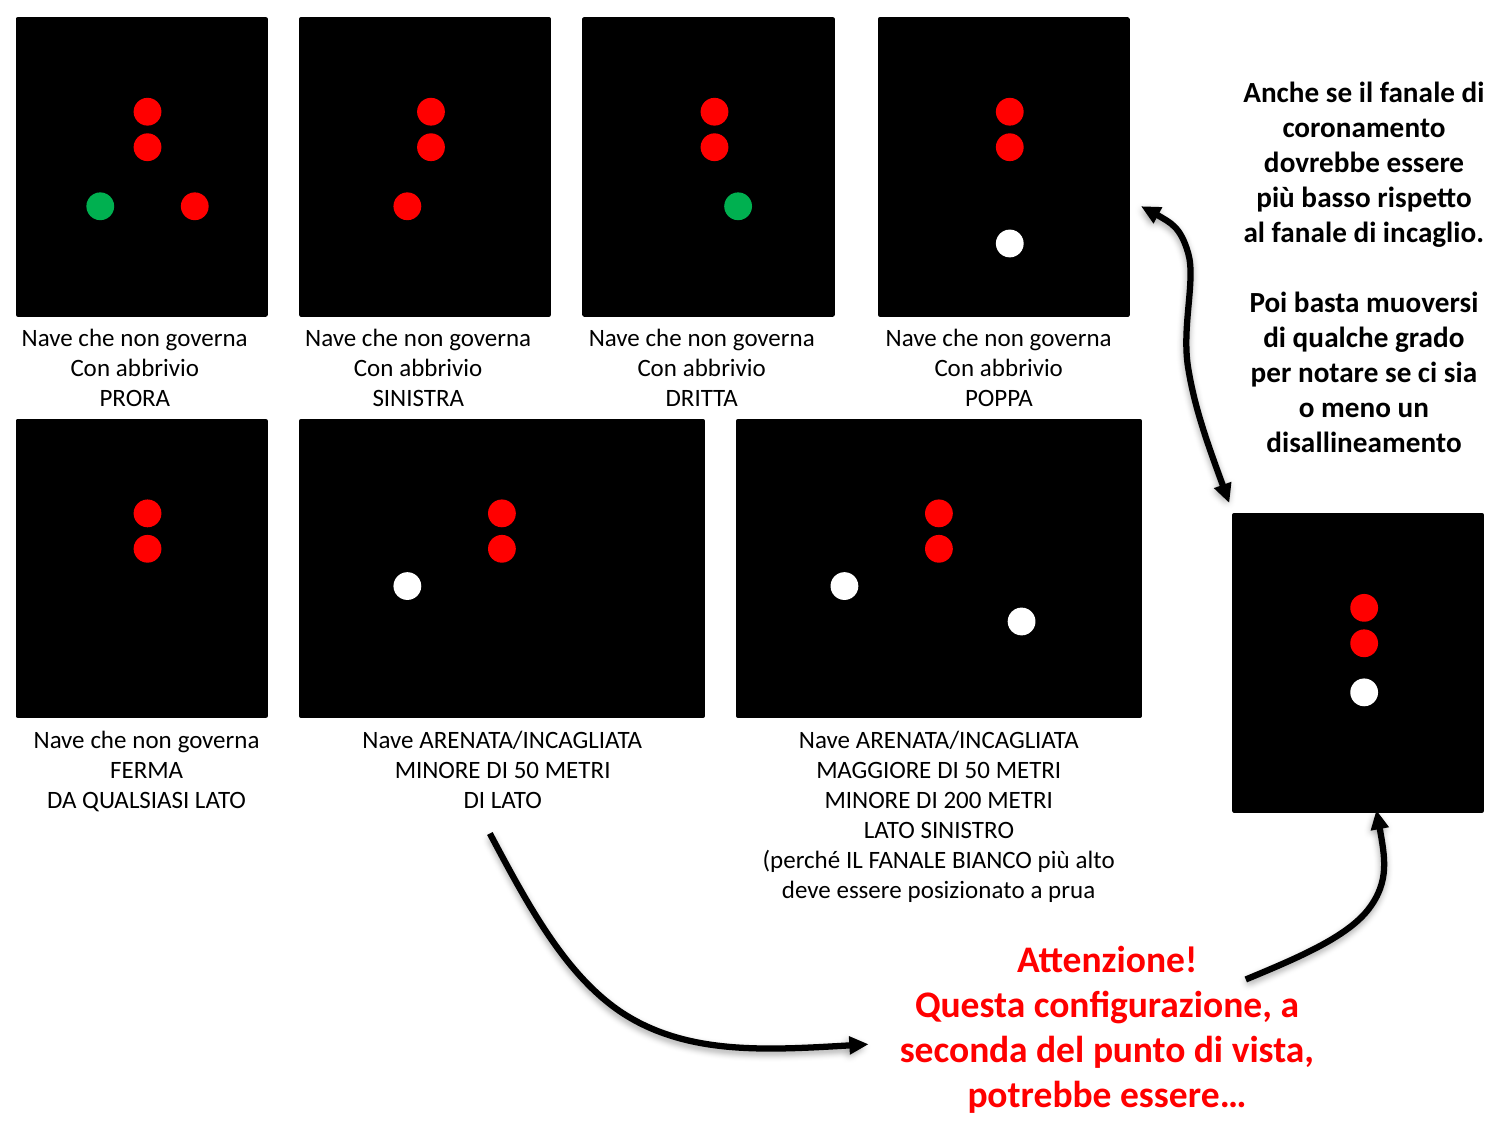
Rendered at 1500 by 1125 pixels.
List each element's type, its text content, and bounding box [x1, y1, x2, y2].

text_box [488, 534, 516, 563]
text_box [1141, 206, 1232, 503]
text_box [878, 17, 1130, 317]
text_box [700, 133, 729, 162]
text_box Nave che non governa Con abbrivio DRITTA [573, 314, 830, 419]
text_box [724, 192, 753, 221]
text_box [133, 534, 162, 563]
text_box [995, 97, 1024, 126]
text_box [1350, 678, 1379, 707]
text_box [299, 419, 705, 718]
text_box [736, 419, 1142, 718]
text_box Nave che non governa Con abbrivio POPPA [870, 314, 1128, 419]
text_box [830, 572, 859, 600]
text_box [133, 499, 162, 528]
text_box [16, 419, 268, 718]
text_box [417, 133, 445, 162]
text_box [1232, 513, 1484, 813]
text_box Nave che non governa Con abbrivio SINISTRA [290, 314, 547, 419]
text_box [180, 192, 209, 221]
text_box [299, 17, 551, 317]
text_box [1007, 607, 1036, 636]
text_box [393, 572, 422, 600]
text_box [417, 97, 445, 126]
text_box Anche se il fanale di coronamento dovrebbe essere più basso rispetto al fanale di incaglio. Poi basta muoversi di qualche grado per notare se ci sia o meno un disallineamento [1228, 66, 1500, 466]
text_box [700, 97, 729, 126]
text_box Attenzione! Questa configurazione, a seconda del punto di vista, potrebbe essere… [868, 928, 1347, 1123]
text_box [16, 17, 268, 317]
text_box [393, 192, 422, 221]
text_box [133, 133, 162, 162]
text_box [86, 192, 115, 221]
text_box [133, 97, 162, 126]
text_box [1350, 629, 1379, 658]
text_box [1350, 593, 1379, 622]
text_box Nave ARENATA/INCAGLIATA MINORE DI 50 METRI DI LATO [347, 716, 658, 821]
text_box [995, 133, 1024, 162]
text_box Nave che non governa Con abbrivio PRORA [6, 314, 263, 419]
text_box Nave ARENATA/INCAGLIATA MAGGIORE DI 50 METRI MINORE DI 200 METRI LATO SINISTRO (perché IL FANALE BIANCO più alto deve essere posizionato a prua [738, 715, 1140, 911]
text_box [925, 534, 953, 563]
text_box [925, 499, 953, 528]
text_box [995, 229, 1024, 258]
text_box [488, 499, 516, 528]
text_box [487, 832, 868, 1055]
text_box [582, 17, 835, 317]
text_box Nave che non governa FERMA DA QUALSIASI LATO [18, 716, 275, 821]
text_box [1244, 813, 1390, 983]
